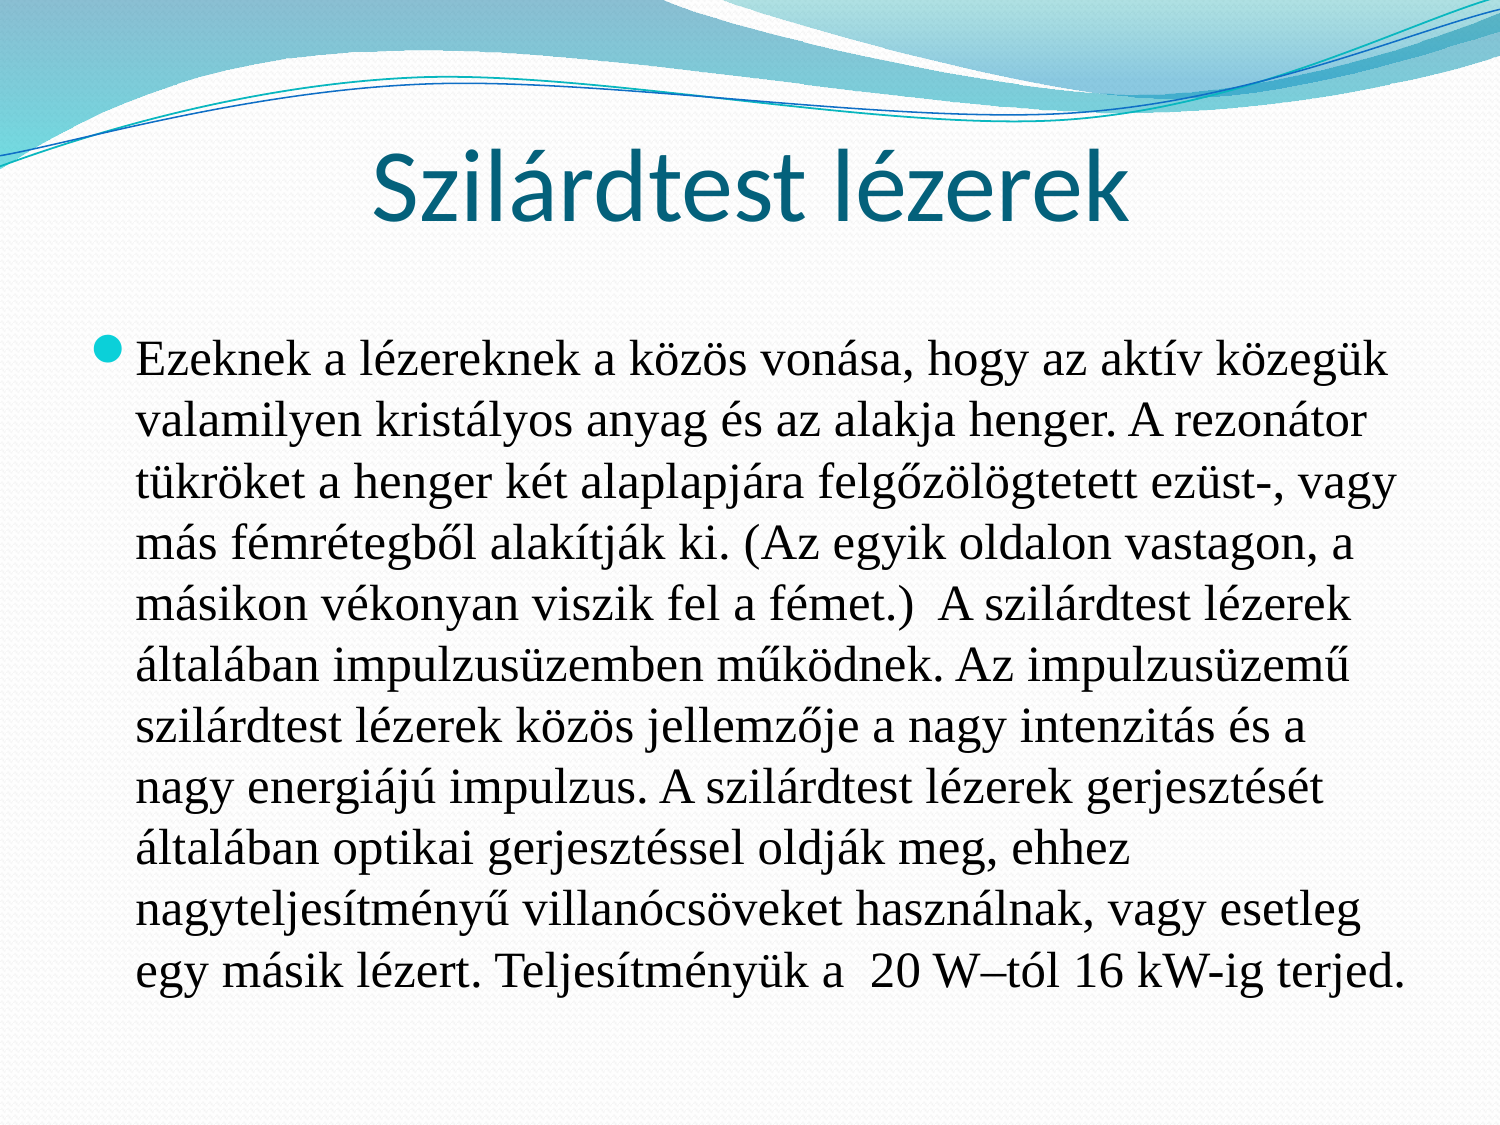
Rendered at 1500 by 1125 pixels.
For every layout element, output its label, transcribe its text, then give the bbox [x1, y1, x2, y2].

list Ezeknek a lézereknek a közös vonása, hogy az aktív közegük valamilyen kristályos anyag és az alakja henger. A rezonátor tükröket a henger két alaplapjára felgőzölögtetett ezüst-, vagy más fémrétegből alakítják ki. (Az egyik oldalon vastagon, a másikon vékonyan viszik fel a fémet.) A szilárdtest lézerek általában impulzusüzemben működnek. Az impulzusüzemű szilárdtest lézerek közös jellemzője a nagy intenzitás és a nagy energiájú impulzus. A szilárdtest lézerek gerjesztését általában optikai gerjesztéssel oldják meg, ehhez nagyteljesítményű villanócsöveket használnak, vagy esetleg egy másik lézert. Teljesítményük a 20 W–tól 16 kW-ig terjed. [75, 317, 1425, 1038]
title Szilárdtest lézerek [76, 54, 1427, 243]
